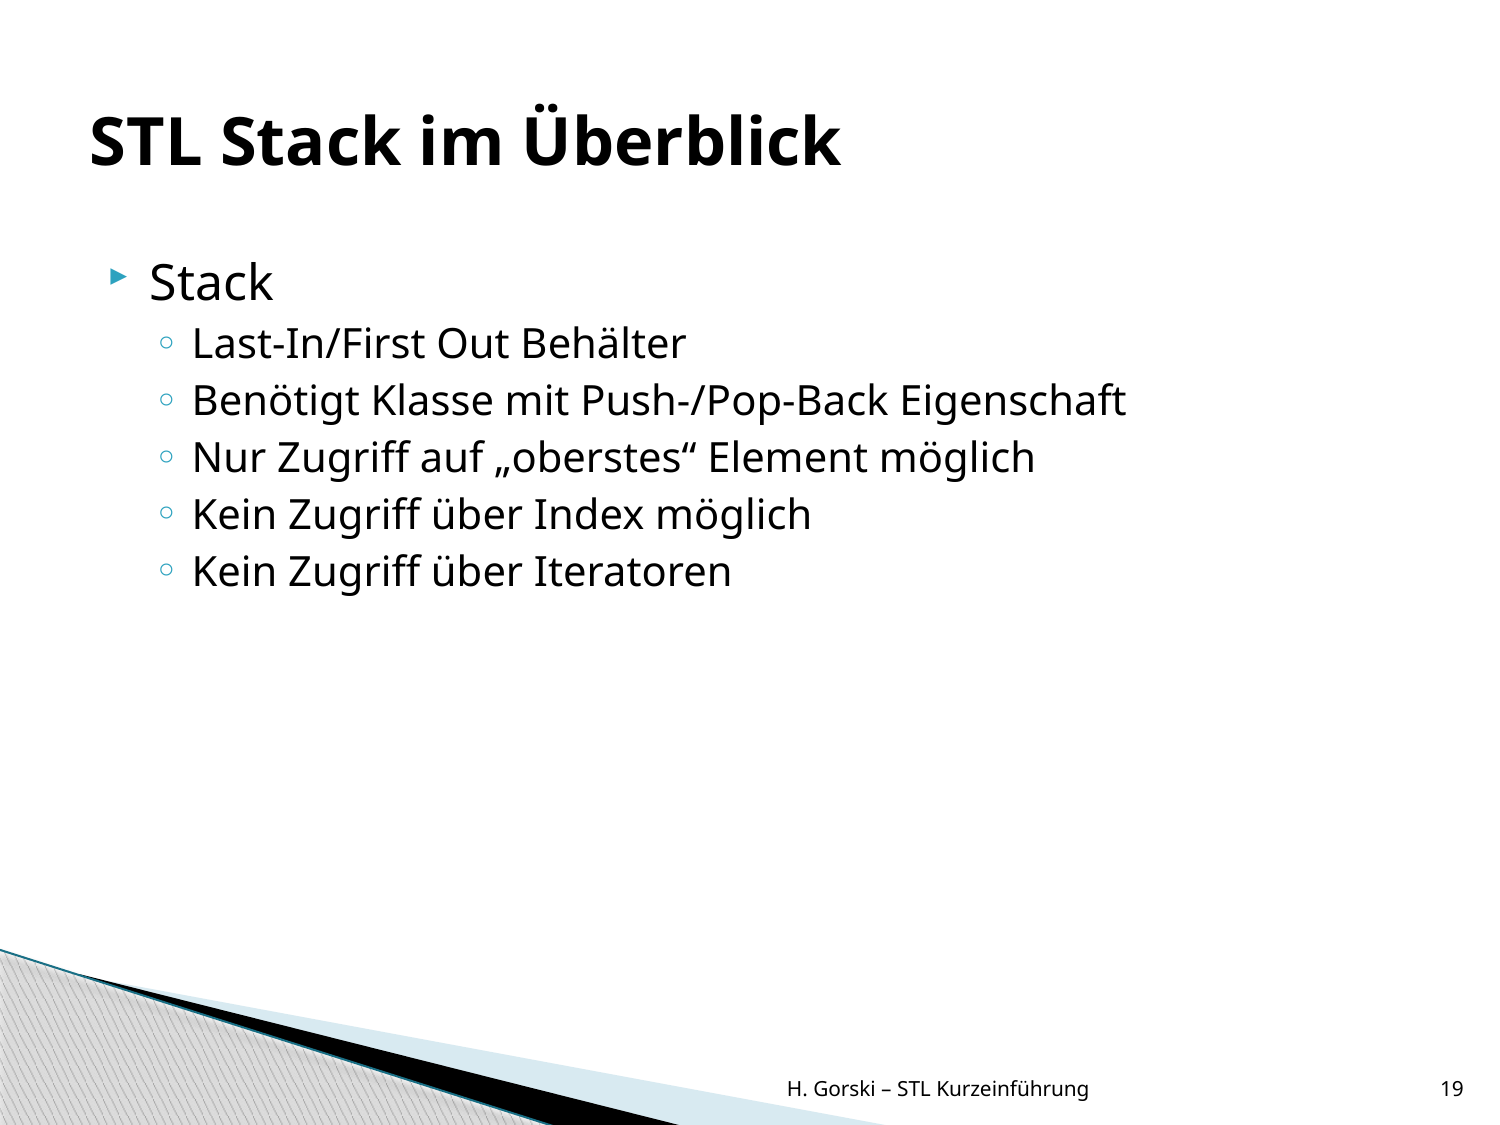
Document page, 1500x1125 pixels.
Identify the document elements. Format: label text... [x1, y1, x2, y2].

list Stack Last-In/First Out Behälter Benötigt Klasse mit Push-/Pop-Back Eigenschaft Nur Zugriff auf „oberstes“ Element möglich Kein Zugriff über Index möglich Kein Zugriff über Iteratoren [75, 243, 1425, 986]
footer H. Gorski – STL Kurzeinführung [718, 1051, 1105, 1112]
slide_number 19 [1418, 1051, 1479, 1112]
title STL Stack im Überblick [75, 45, 1425, 233]
